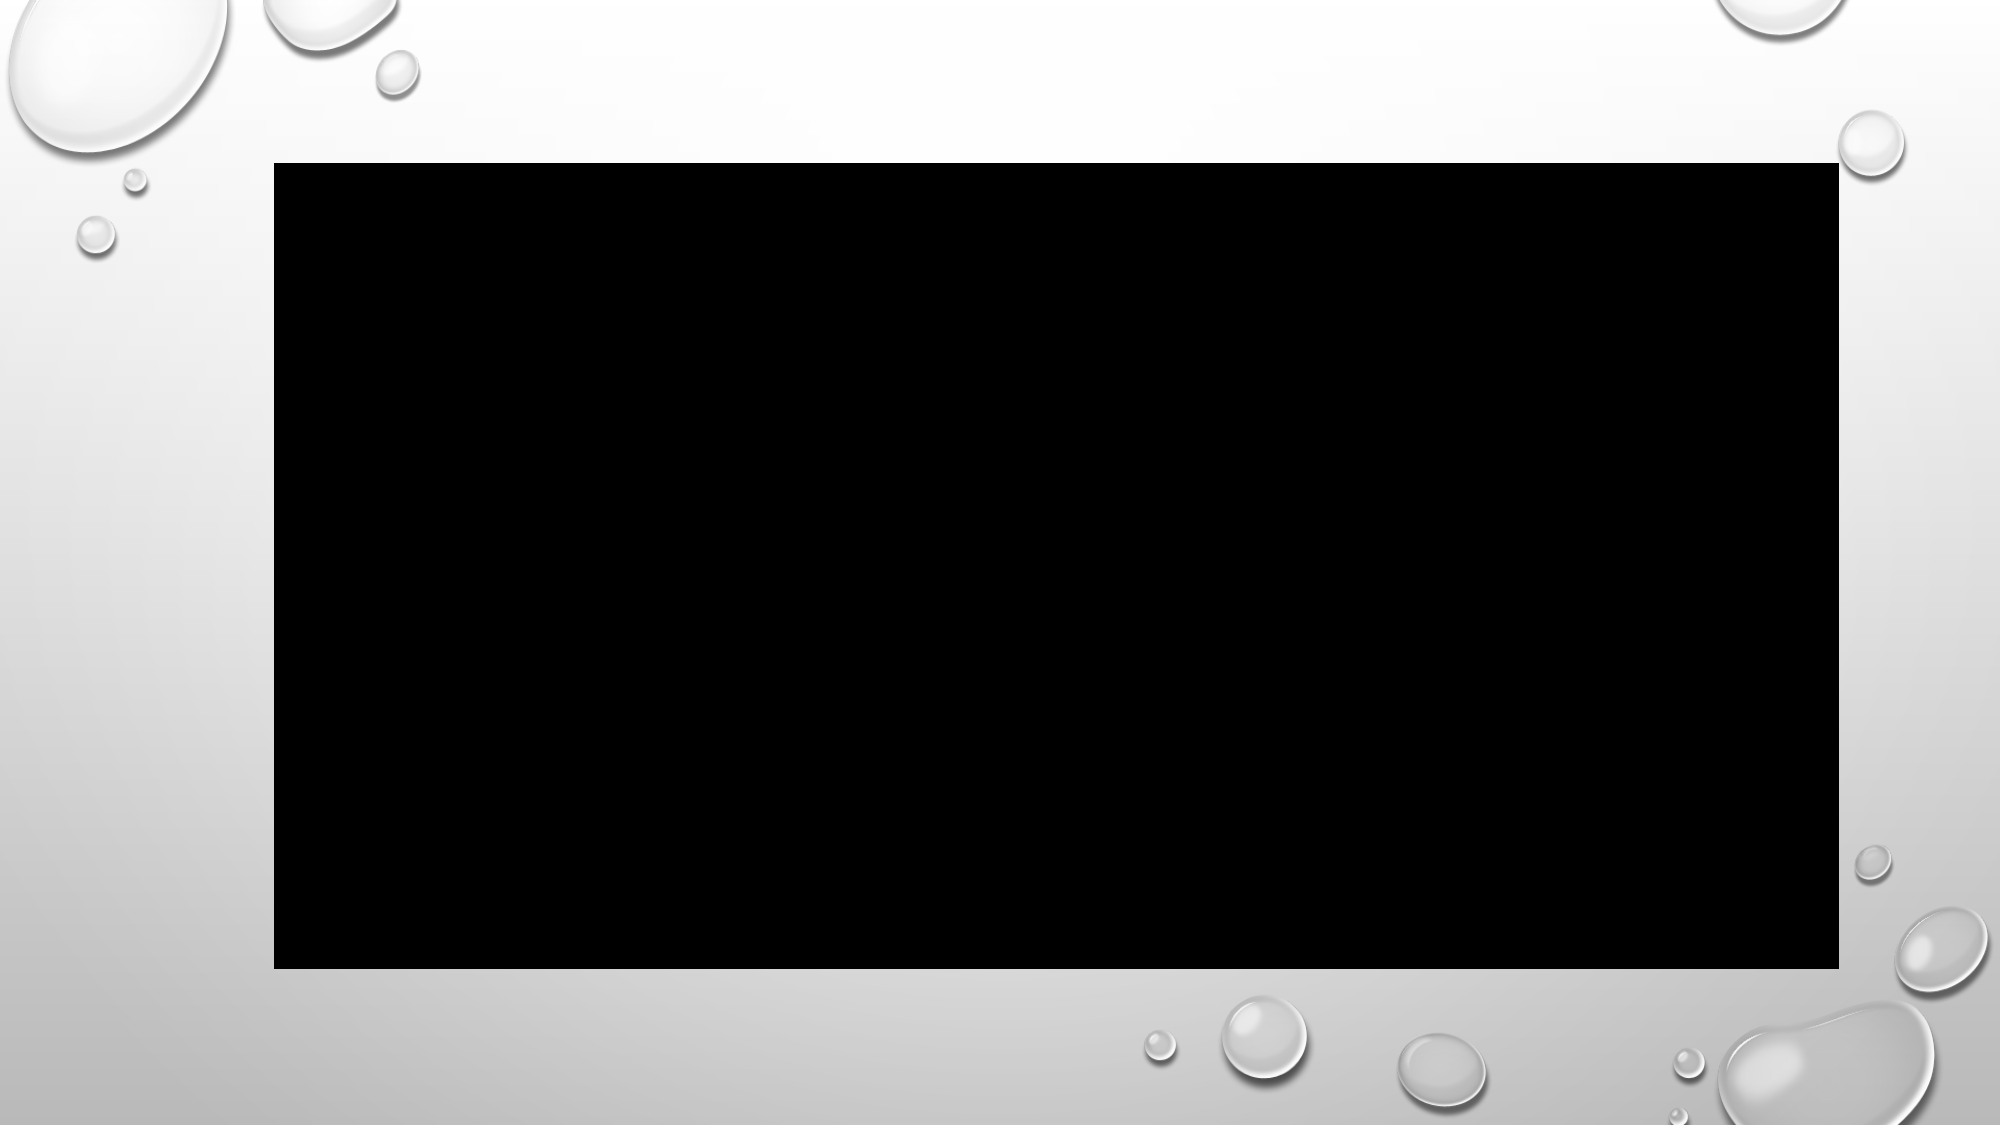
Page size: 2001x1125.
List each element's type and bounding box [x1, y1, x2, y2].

text_box [273, 162, 1840, 971]
picture [0, 0, 2000, 1125]
